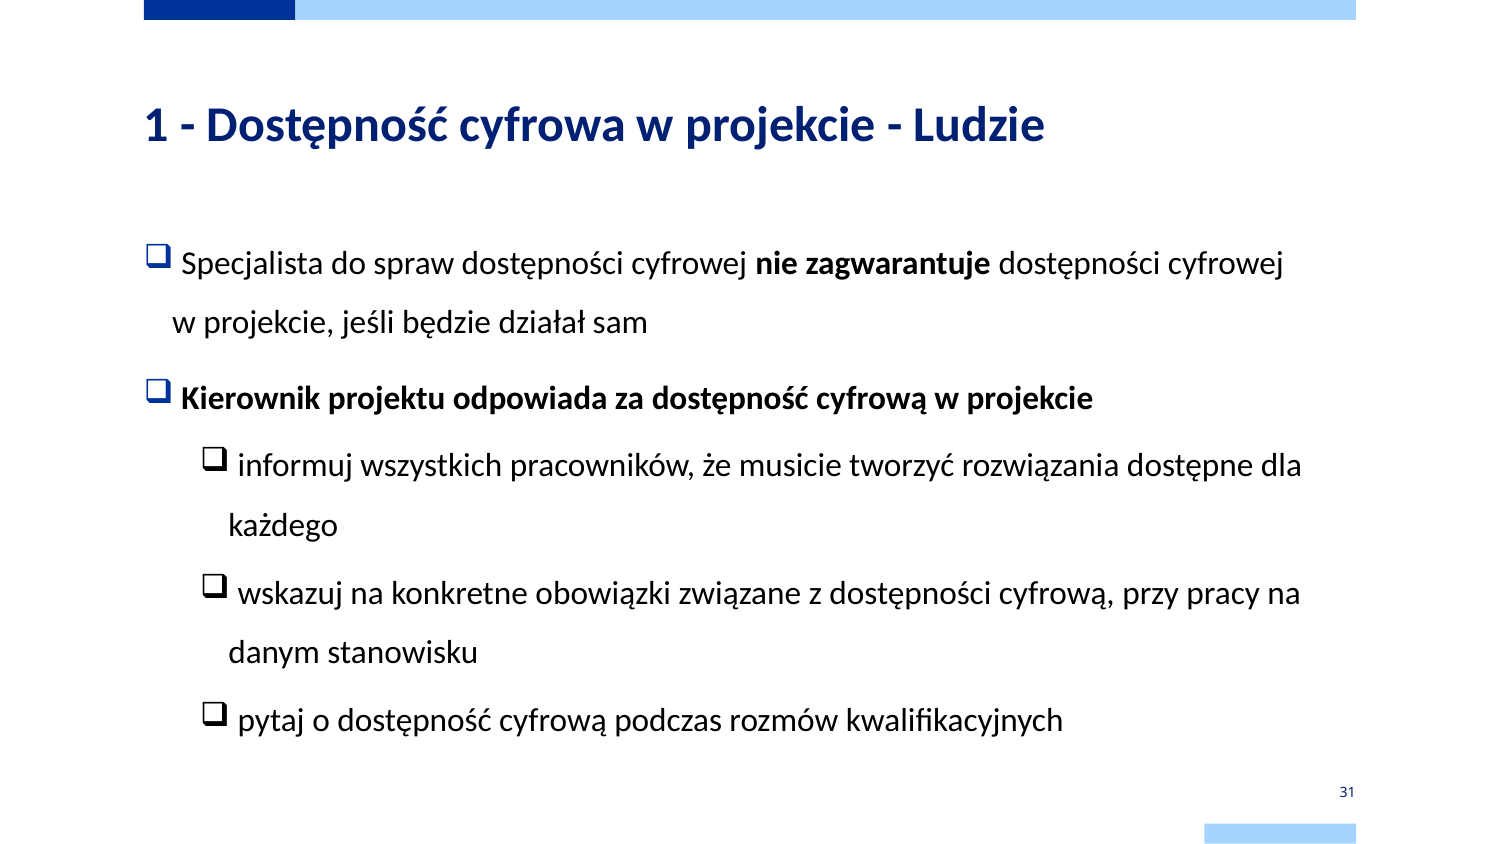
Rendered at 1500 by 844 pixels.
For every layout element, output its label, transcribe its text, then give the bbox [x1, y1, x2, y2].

slide_number 31 [1204, 783, 1356, 804]
title 1 - Dostępność cyfrowa w projekcie - Ludzie [143, 100, 1357, 220]
list Specjalista do spraw dostępności cyfrowej nie zagwarantuje dostępności cyfrowej w projekcie, jeśli będzie działał sam Kierownik projektu odpowiada za dostępność cyfrową w projekcie informuj wszystkich pracowników, że musicie tworzyć rozwiązania dostępne dla każdego wskazuj na konkretne obowiązki związane z dostępności cyfrową, przy pracy na danym stanowisku pytaj o dostępność cyfrową podczas rozmów kwalifikacyjnych [143, 220, 1357, 800]
